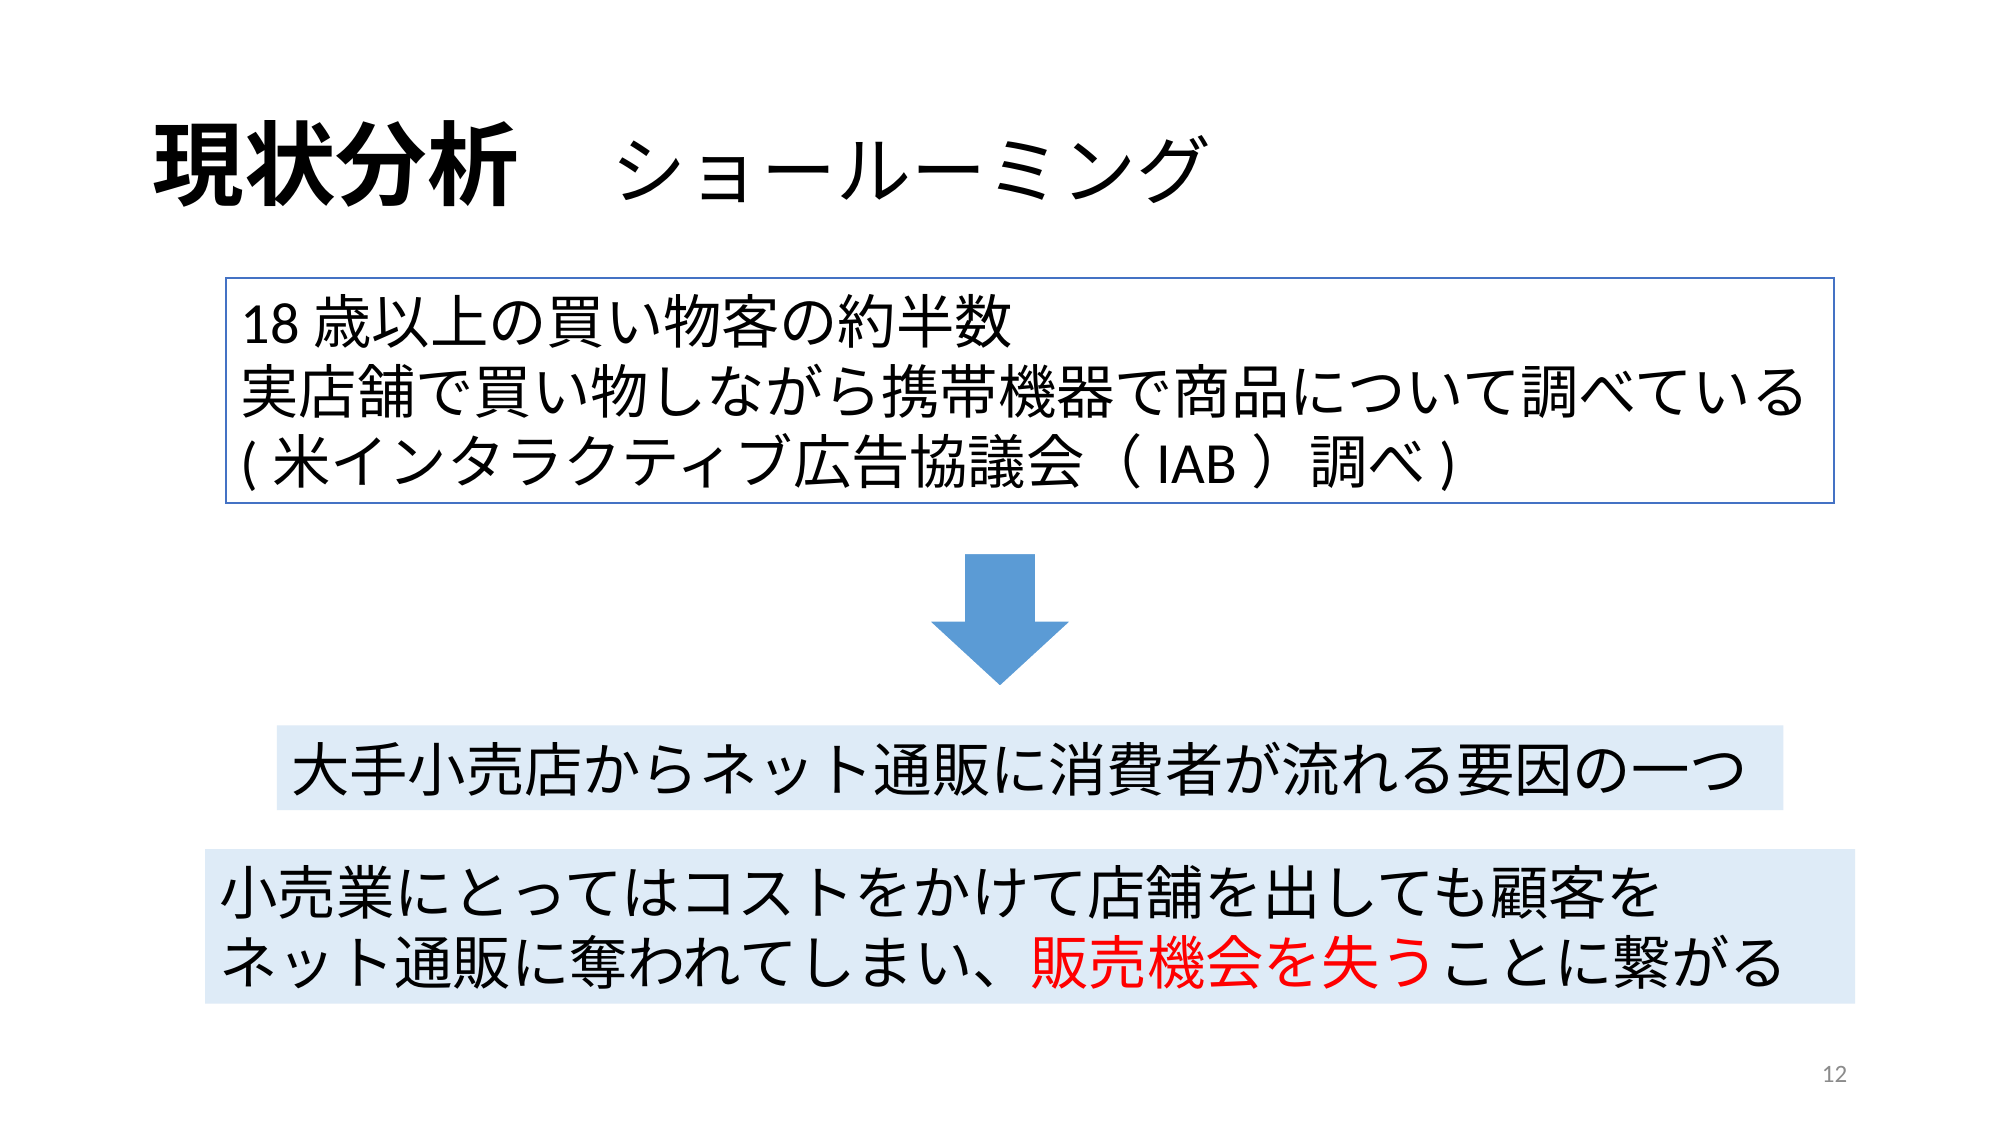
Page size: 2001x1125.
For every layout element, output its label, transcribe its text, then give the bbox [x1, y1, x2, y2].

text_box 18歳以上の買い物客の約半数 実店舗で買い物しながら携帯機器で商品について調べている (米インタラクティブ広告協議会（IAB）調べ) [225, 277, 1835, 504]
text_box [922, 550, 1078, 690]
text_box 小売業にとってはコストをかけて店舗を出しても顧客を ネット通販に奪われてしまい、販売機会を失うことに繋がる [205, 849, 1856, 1004]
title 現状分析 ショールーミング [137, 59, 1863, 278]
slide_number 12 [1412, 1042, 1863, 1103]
text_box 大手小売店からネット通販に消費者が流れる要因の一つ [276, 725, 1784, 811]
